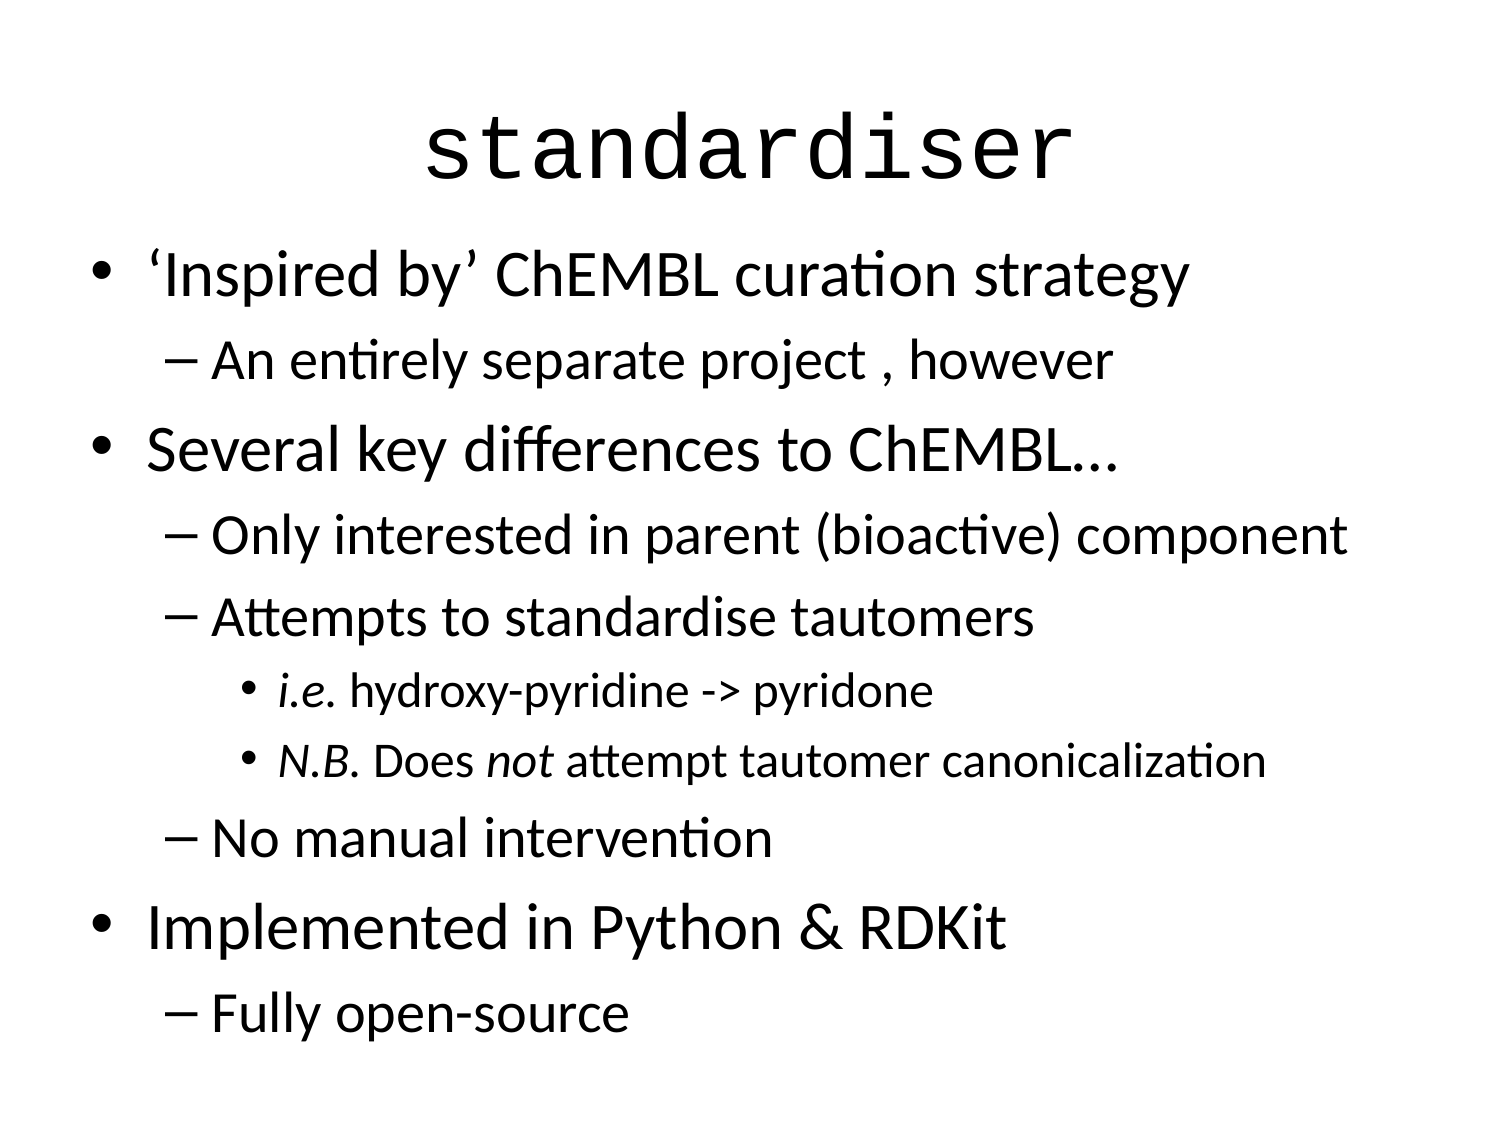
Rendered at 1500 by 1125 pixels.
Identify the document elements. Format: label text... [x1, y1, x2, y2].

list ‘Inspired by’ ChEMBL curation strategy An entirely separate project , however Several key differences to ChEMBL… Only interested in parent (bioactive) component Attempts to standardise tautomers i.e. hydroxy-pyridine -> pyridone N.B. Does not attempt tautomer canonicalization No manual intervention Implemented in Python & RDKit Fully open-source [75, 221, 1484, 1101]
title standardiser [75, 69, 1425, 214]
